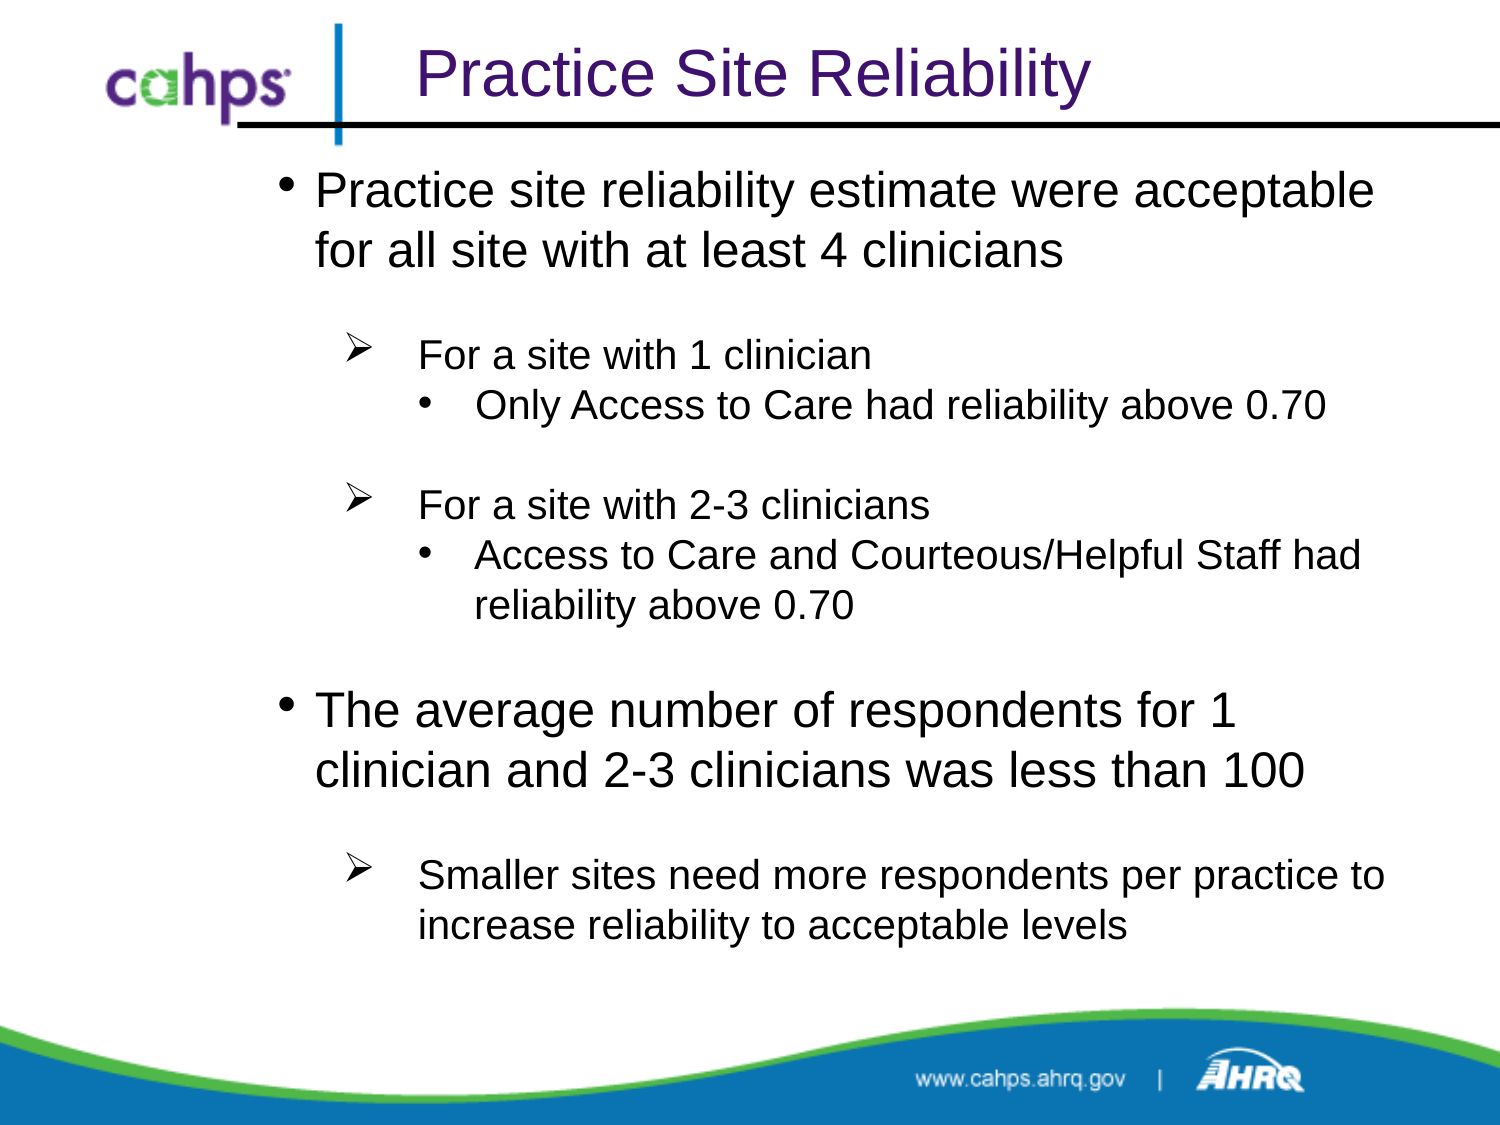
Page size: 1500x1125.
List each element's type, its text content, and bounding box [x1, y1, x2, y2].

text_box Practice site reliability estimate were acceptable for all site with at least 4 clinicians For a site with 1 clinician Only Access to Care had reliability above 0.70 For a site with 2-3 clinicians Access to Care and Courteous/Helpful Staff had reliability above 0.70 The average number of respondents for 1 clinician and 2-3 clinicians was less than 100 Smaller sites need more respondents per practice to increase reliability to acceptable levels [262, 149, 1438, 955]
title Practice Site Reliability [400, 22, 1401, 125]
picture [0, 7, 1500, 1125]
